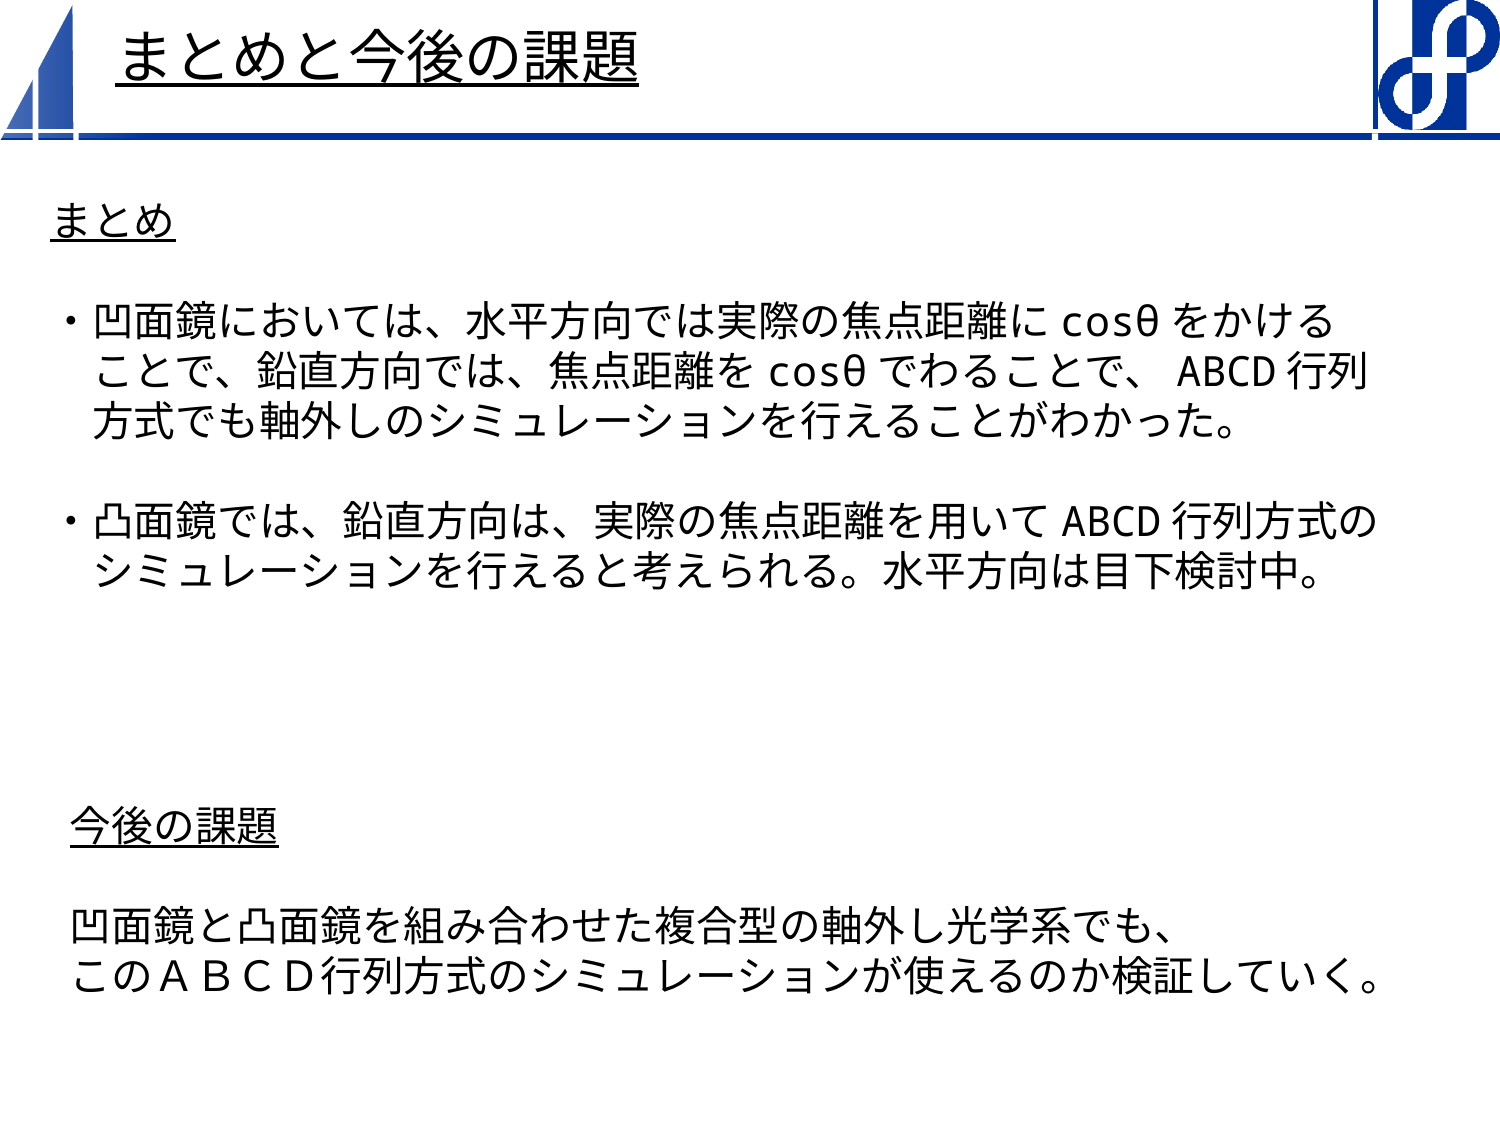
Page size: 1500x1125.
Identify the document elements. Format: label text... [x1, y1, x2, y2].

text_box まとめ ・凹面鏡においては、水平方向では実際の焦点距離にcosθをかける ことで、鉛直方向では、焦点距離をcosθでわることで、ABCD行列 方式でも軸外しのシミュレーションを行えることがわかった。 ・凸面鏡では、鉛直方向は、実際の焦点距離を用いてABCD行列方式の シミュレーションを行えると考えられる。水平方向は目下検討中。 [35, 186, 1395, 602]
picture [1378, 0, 1500, 130]
title まとめと今後の課題 [100, 21, 1372, 153]
text_box 今後の課題 凹面鏡と凸面鏡を組み合わせた複合型の軸外し光学系でも、 このＡＢＣＤ行列方式のシミュレーションが使えるのか検証していく。 [55, 792, 1417, 1008]
